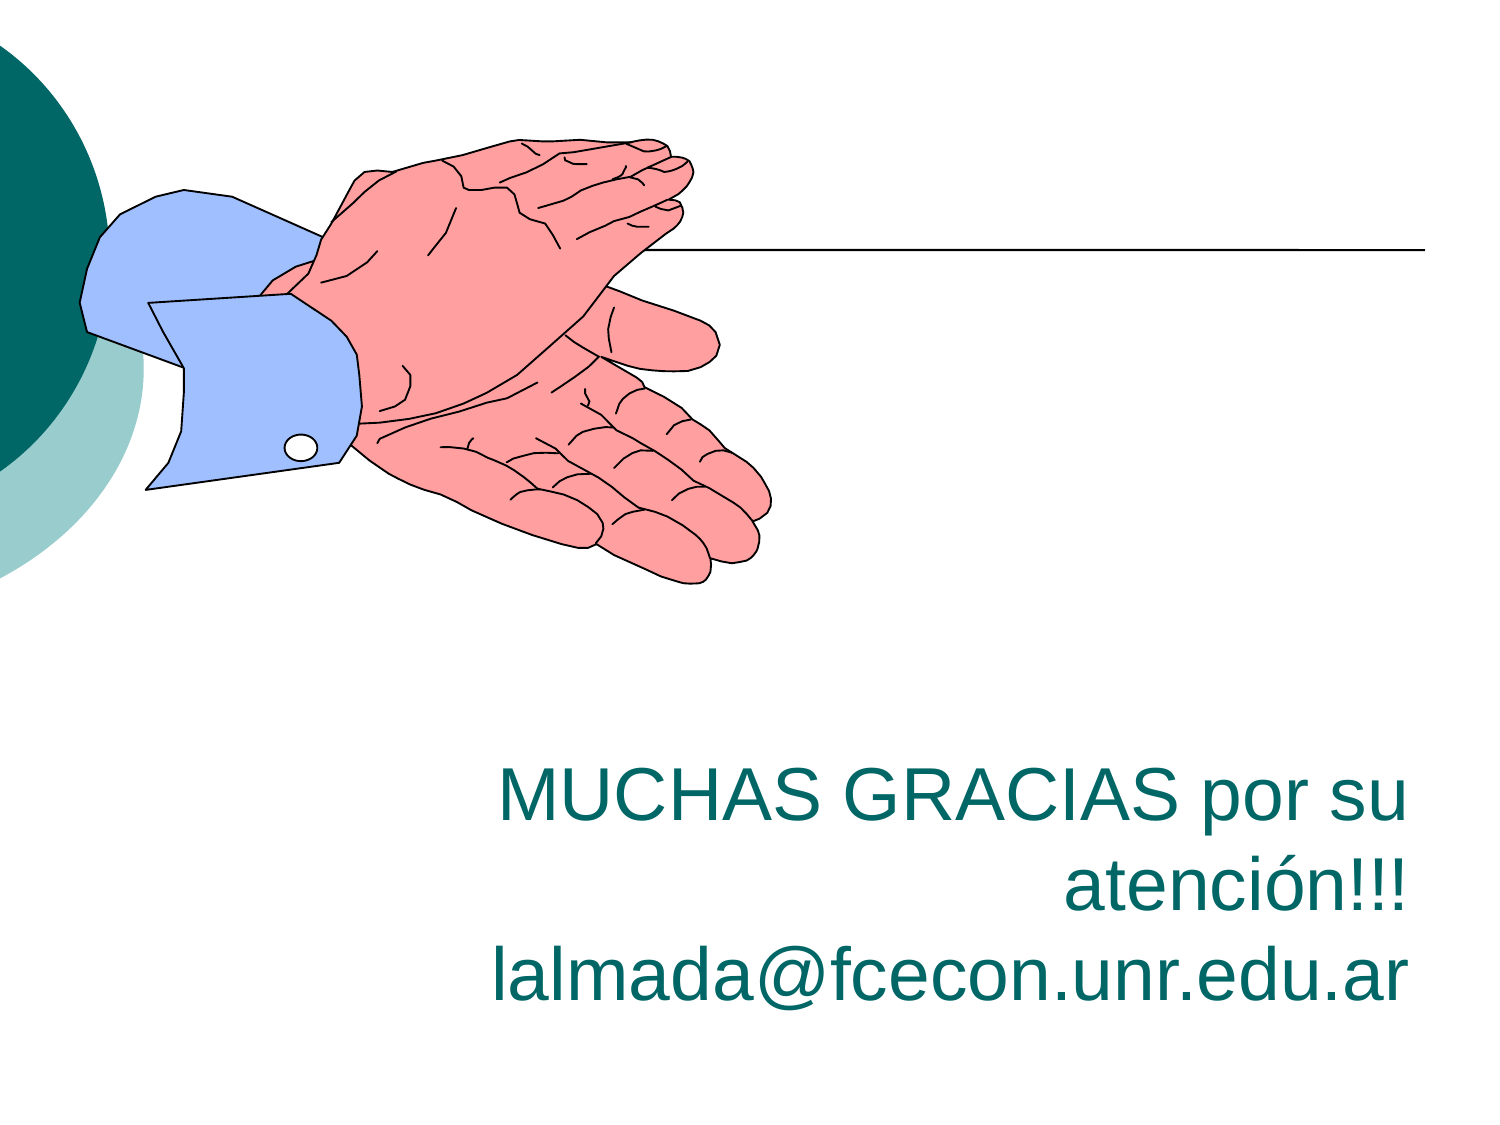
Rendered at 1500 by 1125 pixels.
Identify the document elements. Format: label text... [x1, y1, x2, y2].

title MUCHAS GRACIAS por su atención!!! lalmada@fcecon.unr.edu.ar [375, 610, 1425, 1024]
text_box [76, 136, 774, 587]
